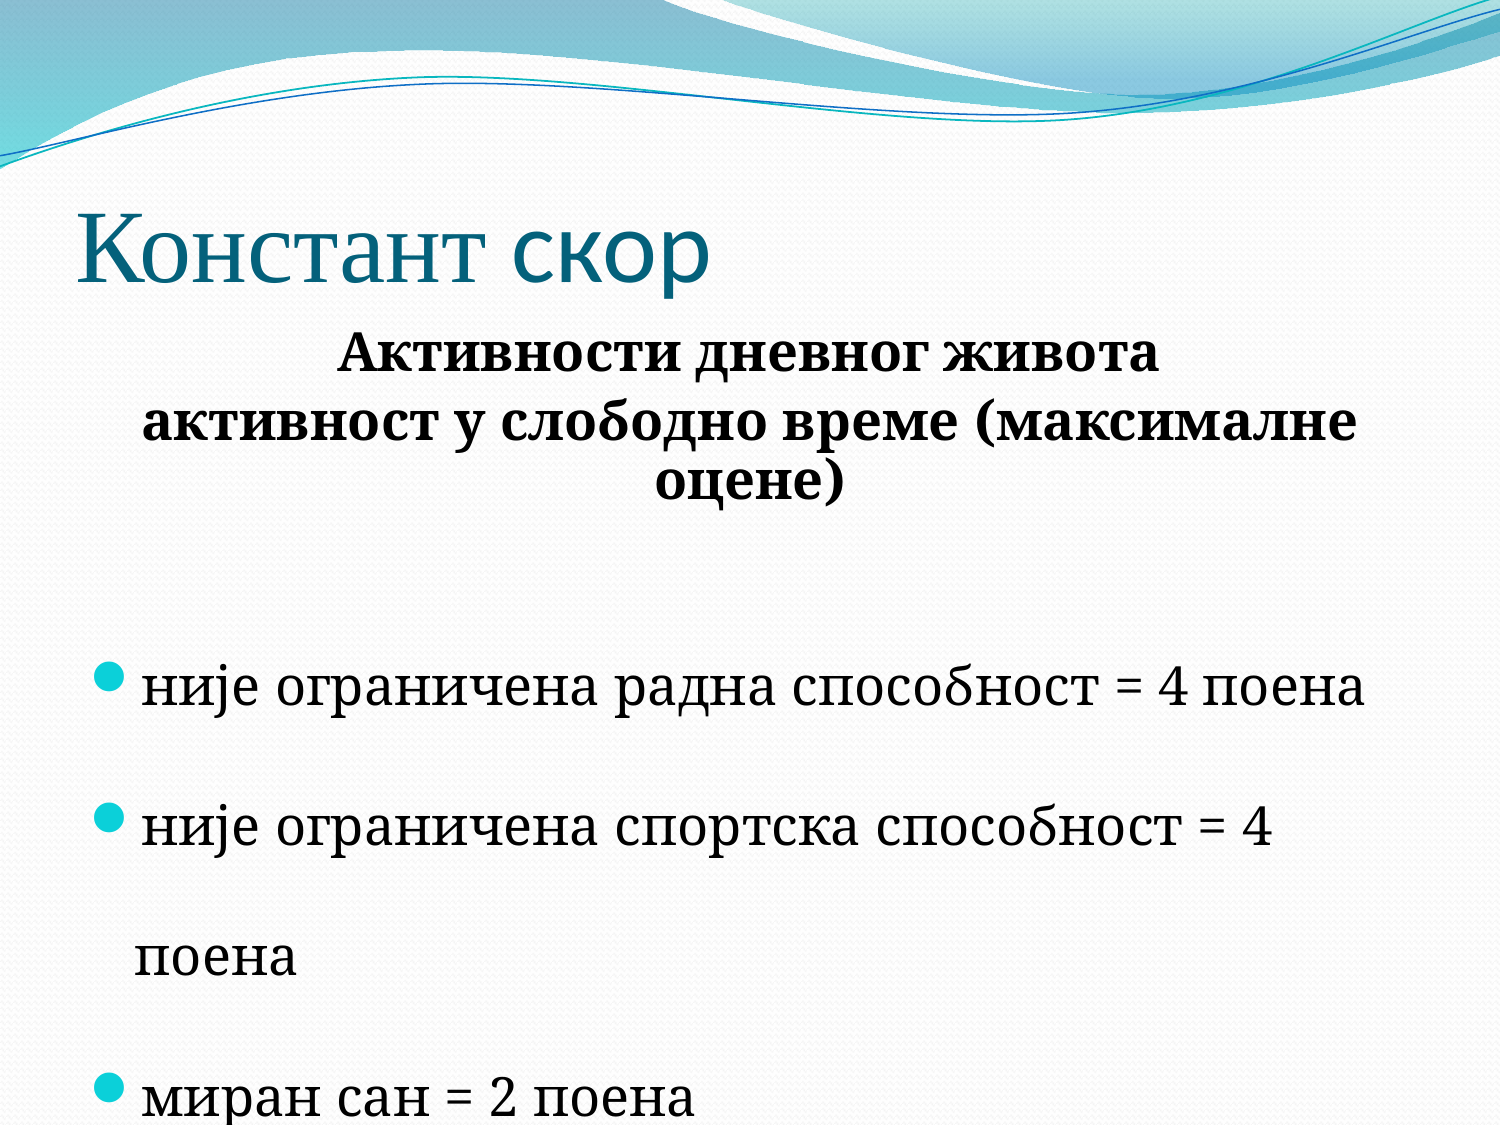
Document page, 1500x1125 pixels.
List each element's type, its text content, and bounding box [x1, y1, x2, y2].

title Констант скор [75, 115, 1425, 303]
list Активности дневног живота активност у слободно време (максималне оцене) није ограничена радна способност = 4 поена није ограничена спортска способност = 4 поена миран сан = 2 поена [75, 317, 1425, 1038]
